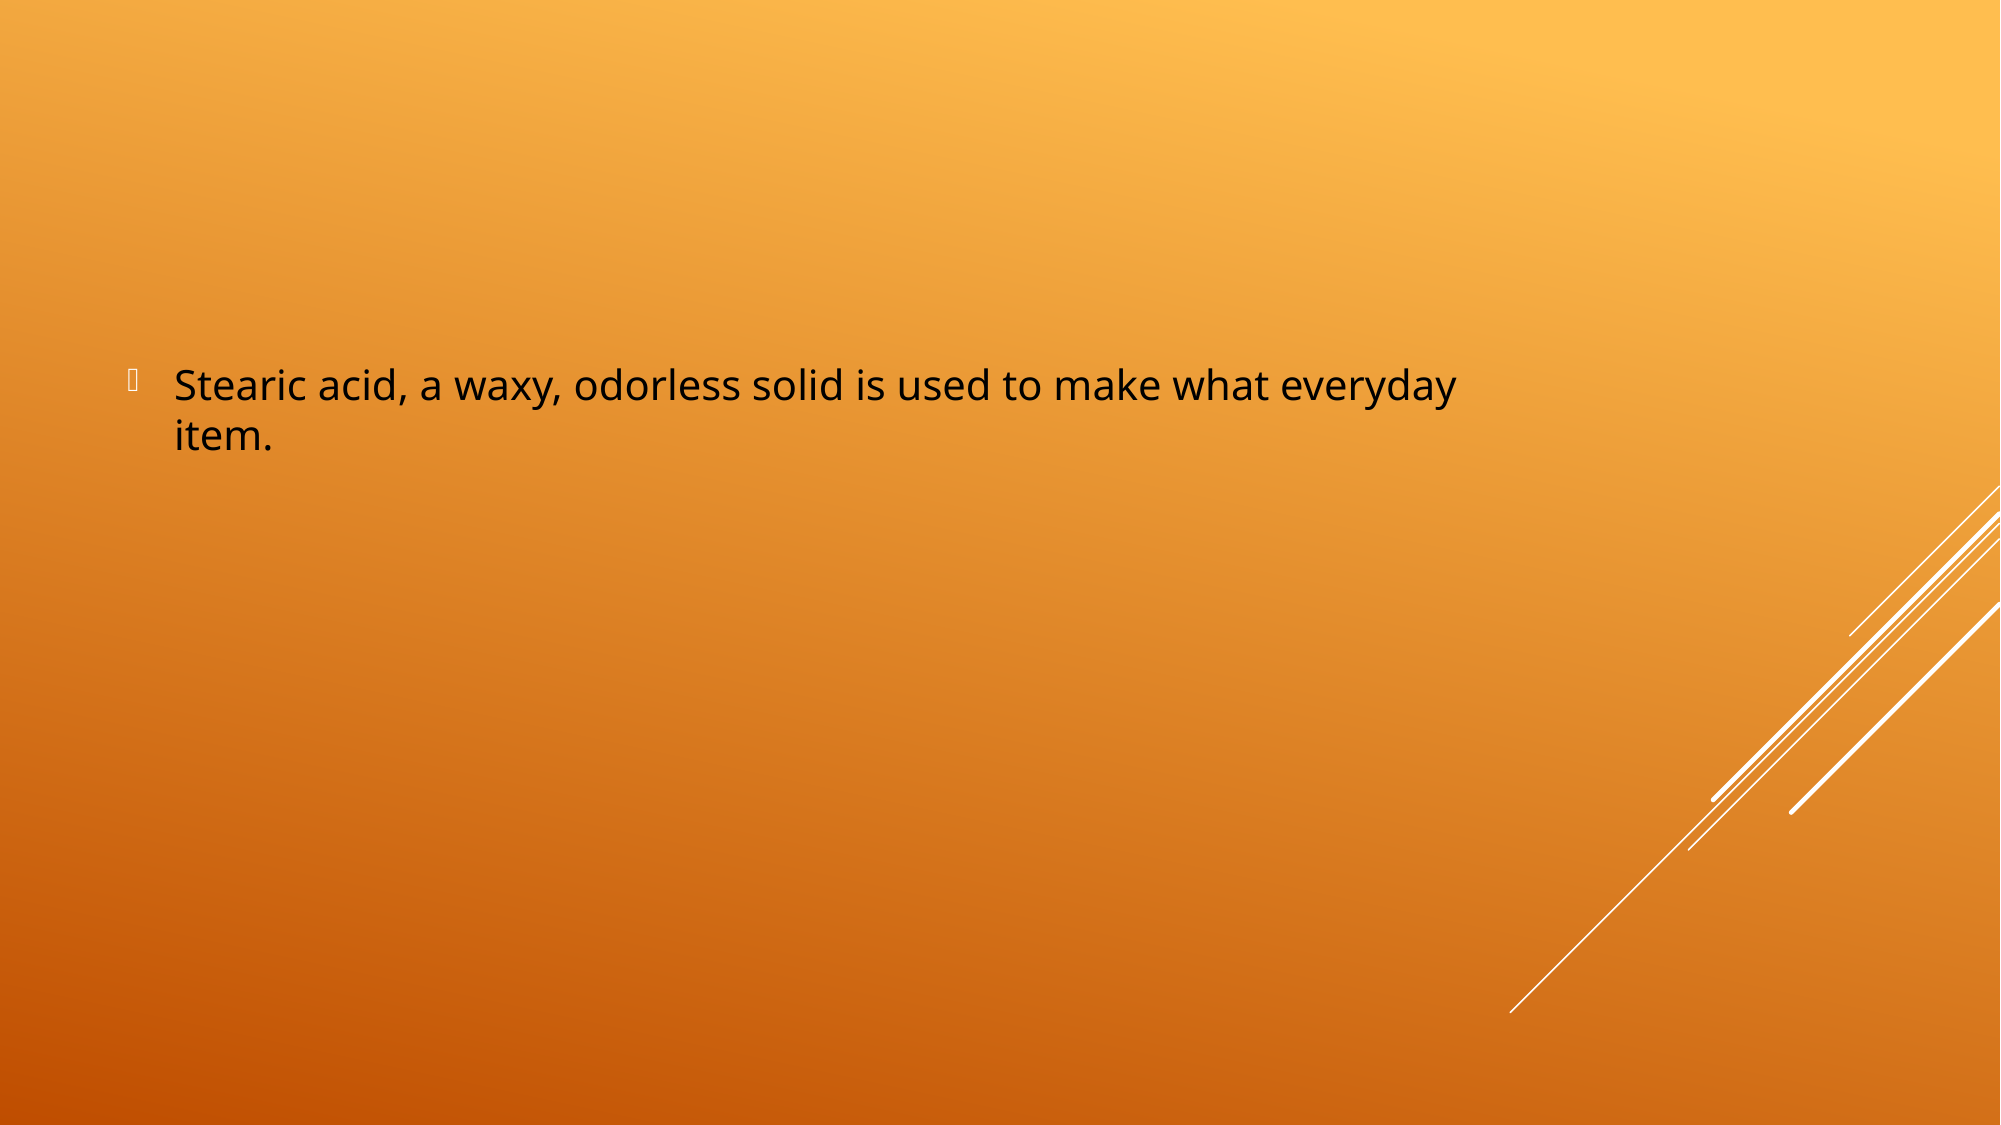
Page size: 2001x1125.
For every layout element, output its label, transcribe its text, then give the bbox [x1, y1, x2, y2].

list Stearic acid, a waxy, odorless solid is used to make what everyday item. [112, 112, 1513, 706]
